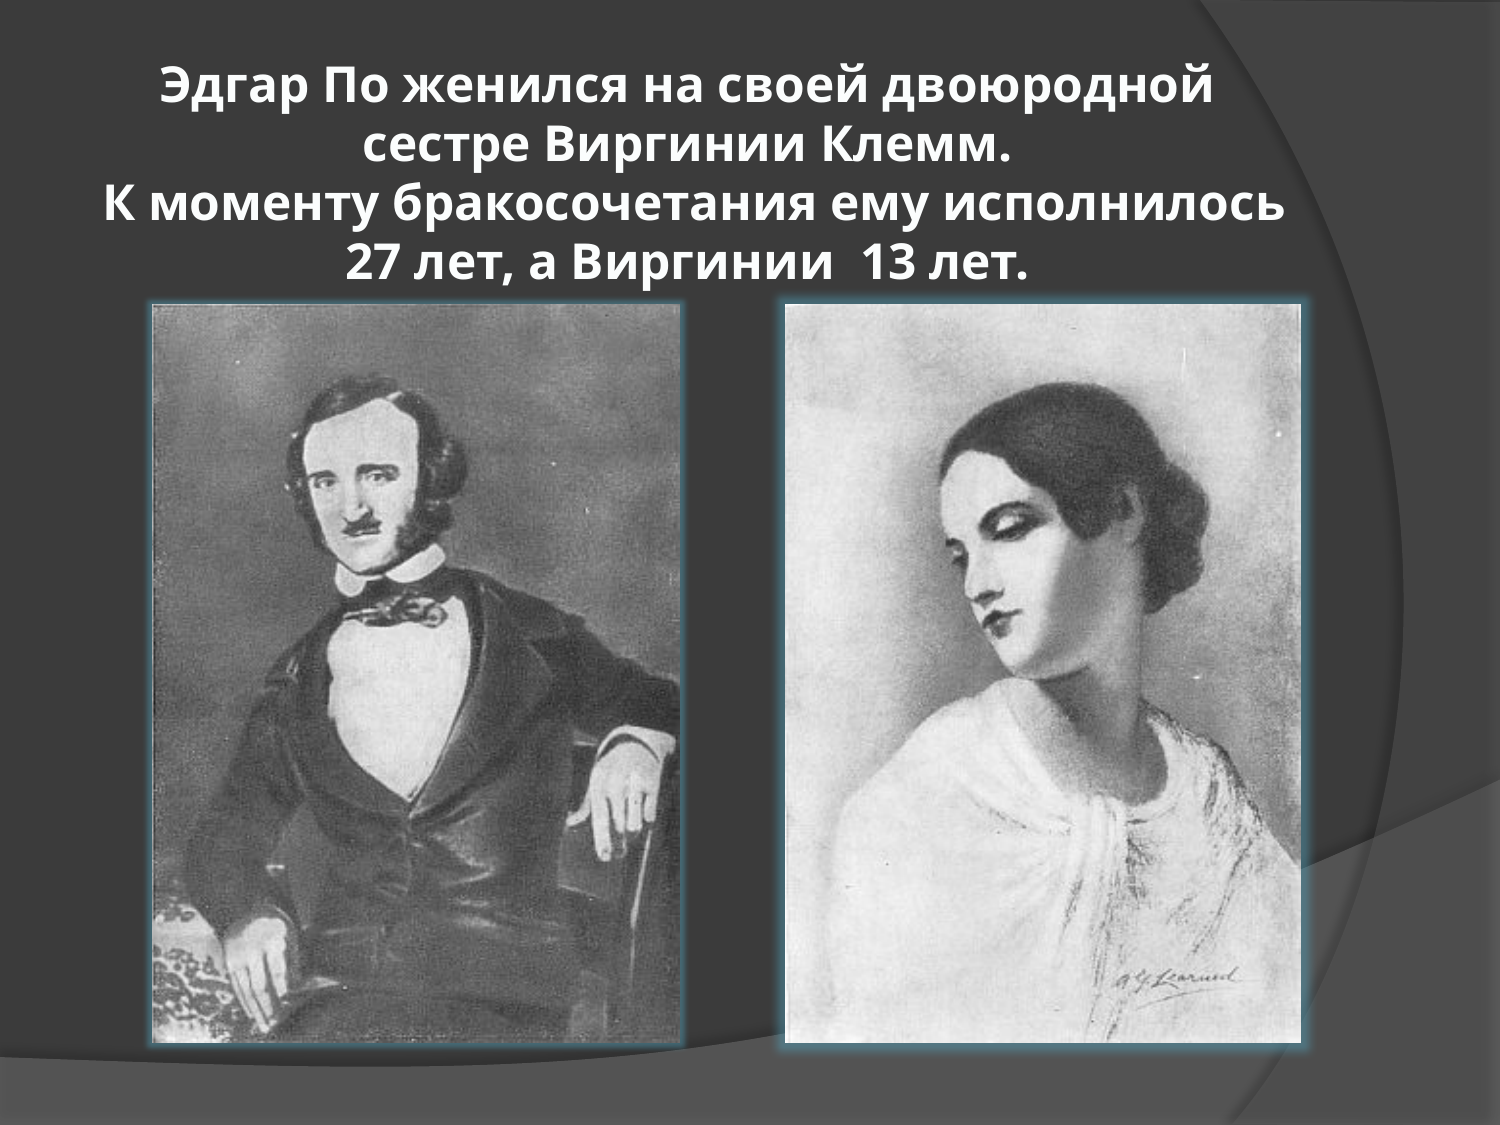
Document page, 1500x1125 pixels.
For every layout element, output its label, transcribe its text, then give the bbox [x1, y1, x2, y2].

picture [784, 304, 1301, 1044]
picture [152, 304, 680, 1044]
title Эдгар По женился на своей двоюродной сестре Виргинии Клемм. К моменту бракосочетания ему исполнилось 27 лет, а Виргинии 13 лет. [75, 45, 1301, 399]
